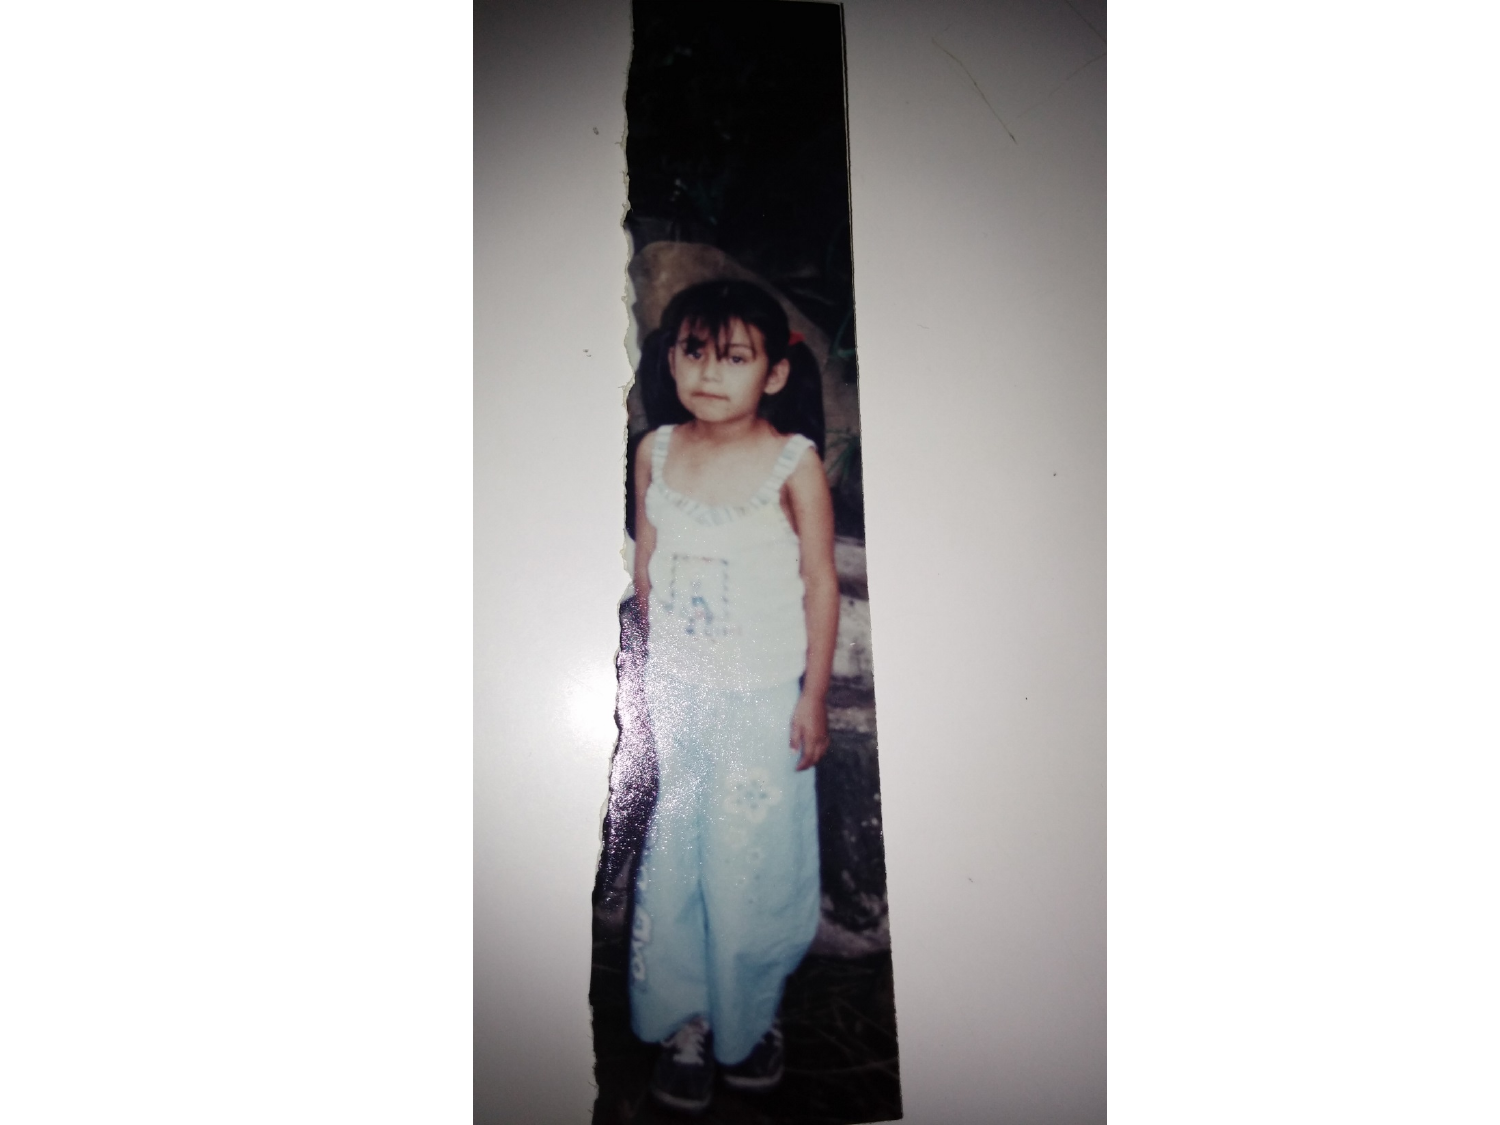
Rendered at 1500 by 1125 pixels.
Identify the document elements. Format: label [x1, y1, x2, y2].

list [473, 0, 1107, 1125]
